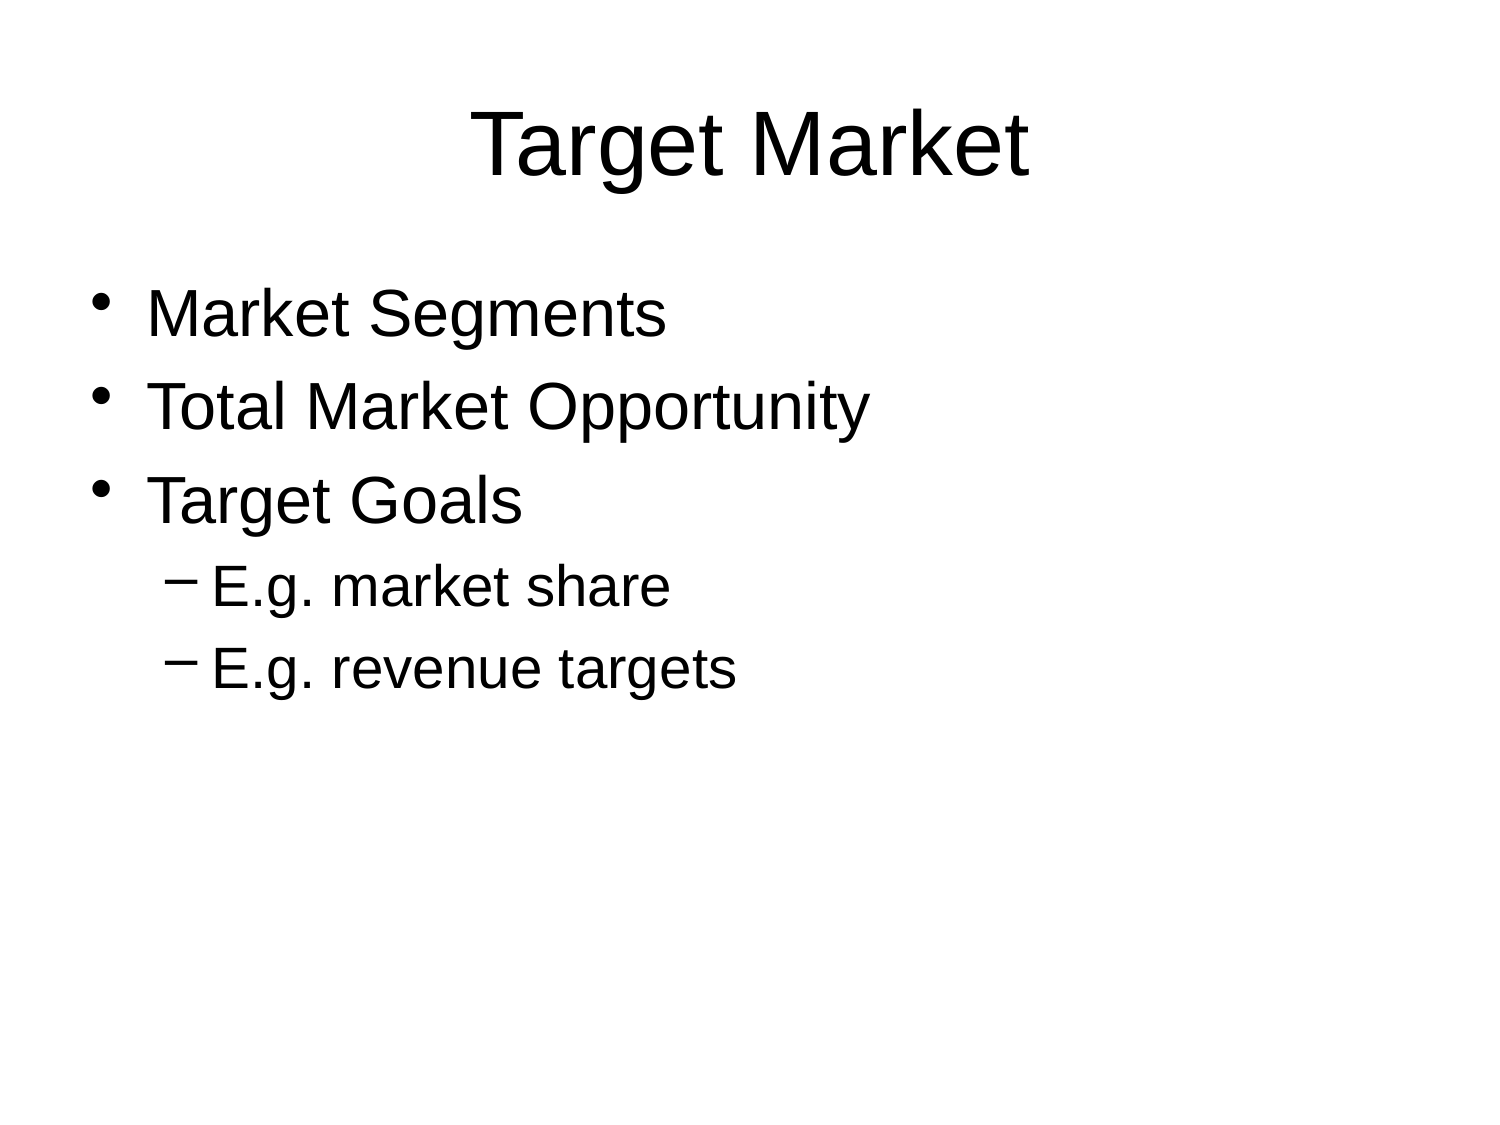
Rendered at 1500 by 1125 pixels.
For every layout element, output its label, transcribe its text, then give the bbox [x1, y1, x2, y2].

list Market Segments Total Market Opportunity Target Goals E.g. market share E.g. revenue targets [74, 262, 1426, 1006]
title Target Market [74, 44, 1426, 233]
